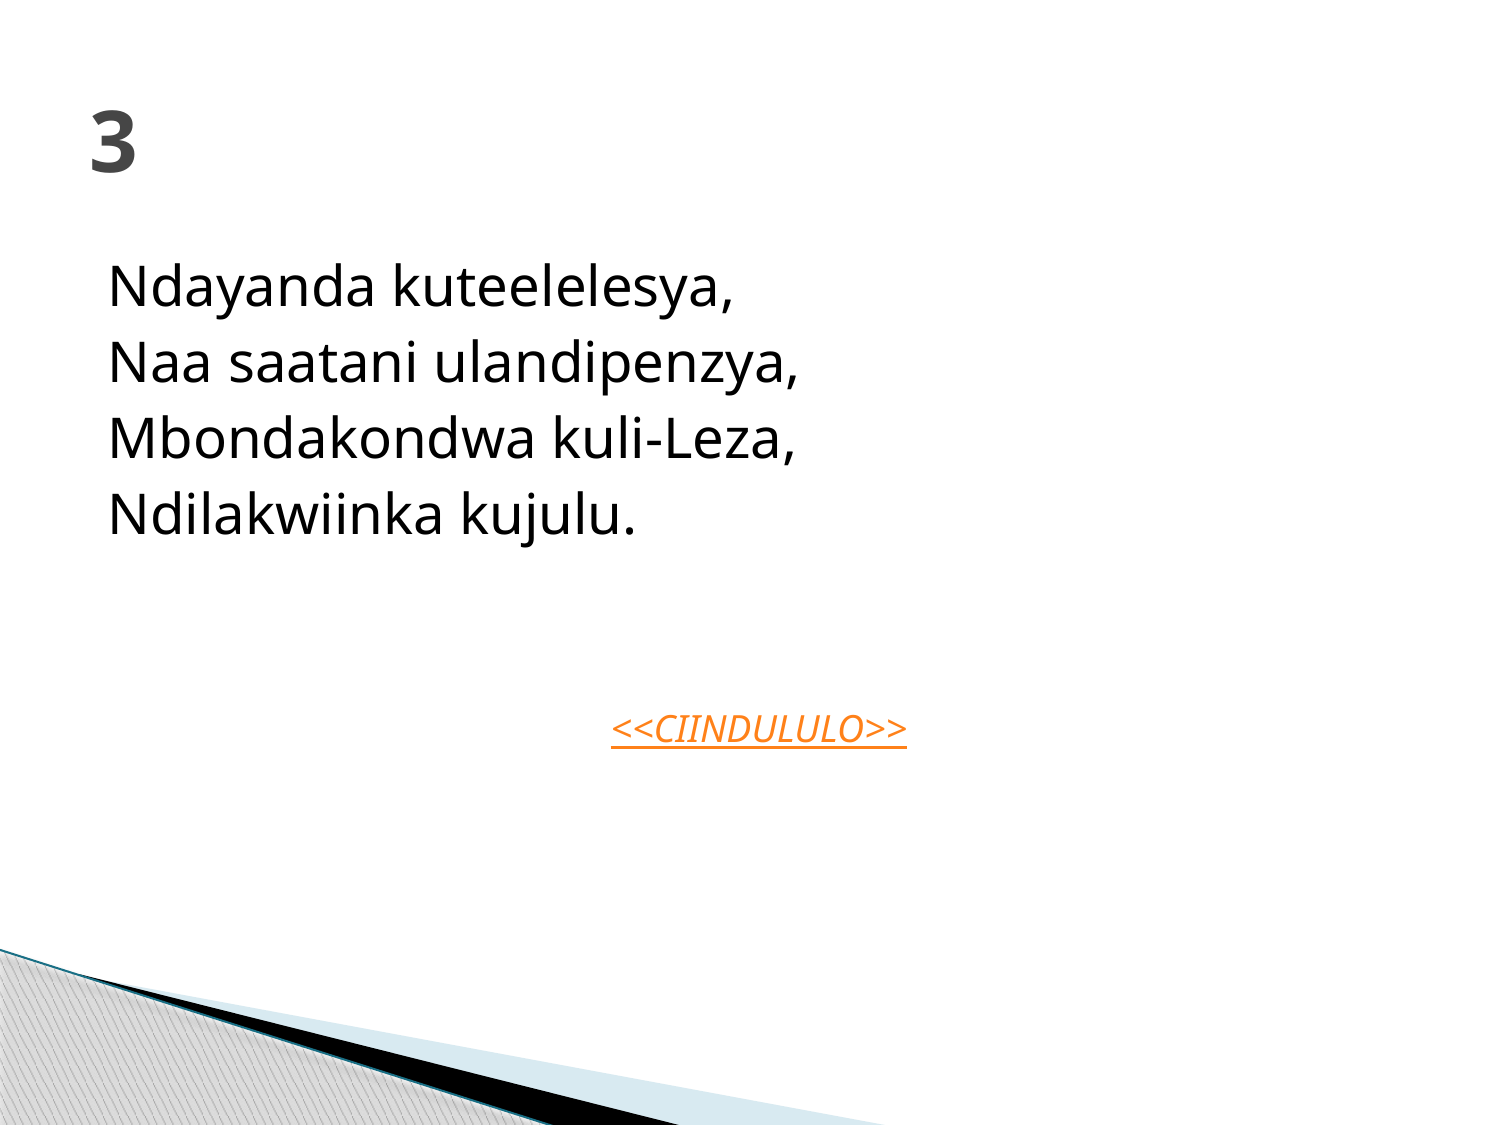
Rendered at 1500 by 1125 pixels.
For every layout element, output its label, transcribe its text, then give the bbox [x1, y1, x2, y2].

title 3 [75, 45, 1425, 233]
list Ndayanda kuteelelesya, Naa saatani ulandipenzya, Mbondakondwa kuli-Leza, Ndilakwiinka kujulu. <<CIINDULULO>> [75, 243, 1425, 986]
